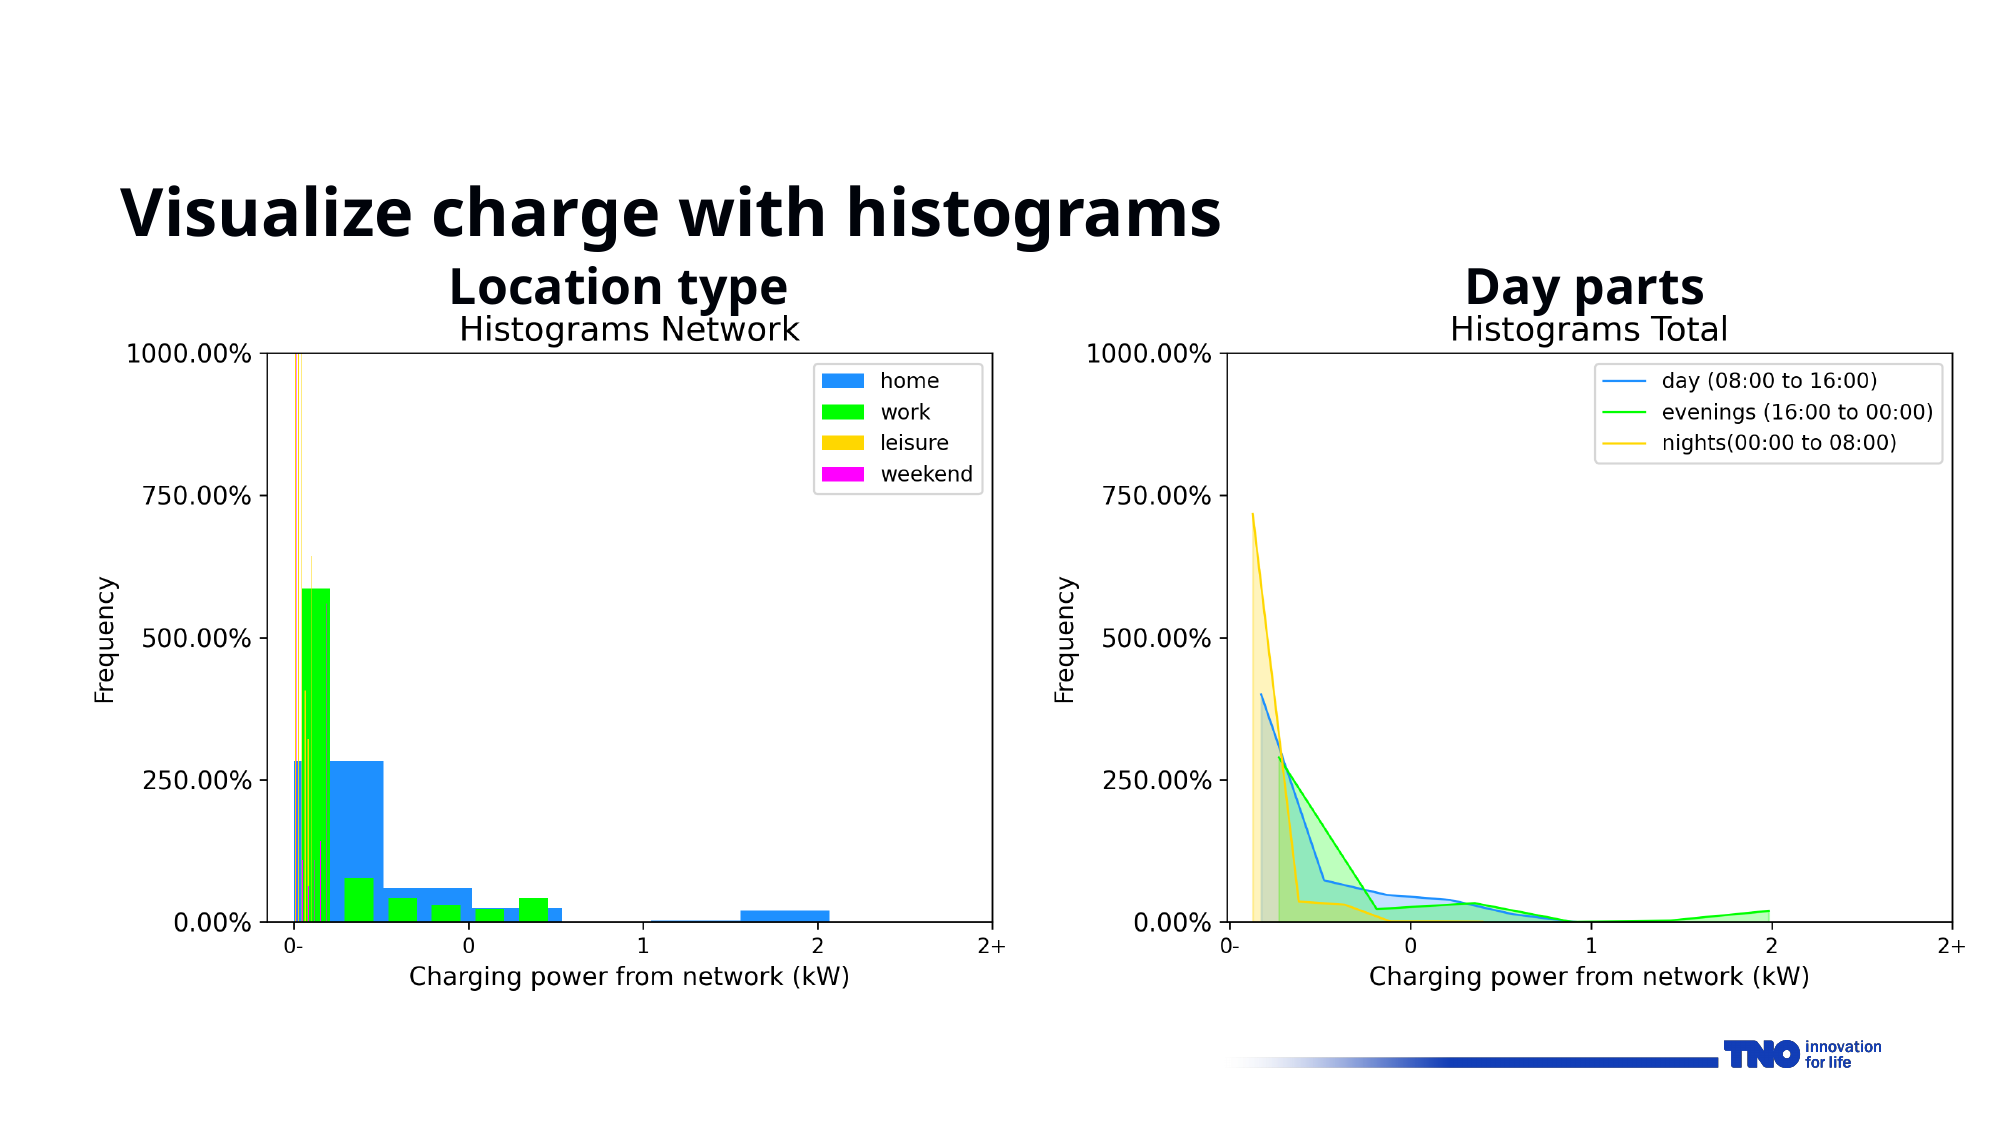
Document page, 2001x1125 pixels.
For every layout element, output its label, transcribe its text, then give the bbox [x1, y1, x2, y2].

title Visualize charge with histograms [120, 178, 1885, 240]
picture [1222, 1040, 1882, 1068]
picture [69, 292, 1990, 1013]
text_box Location type [268, 255, 970, 292]
text_box Day parts [1234, 255, 1936, 292]
